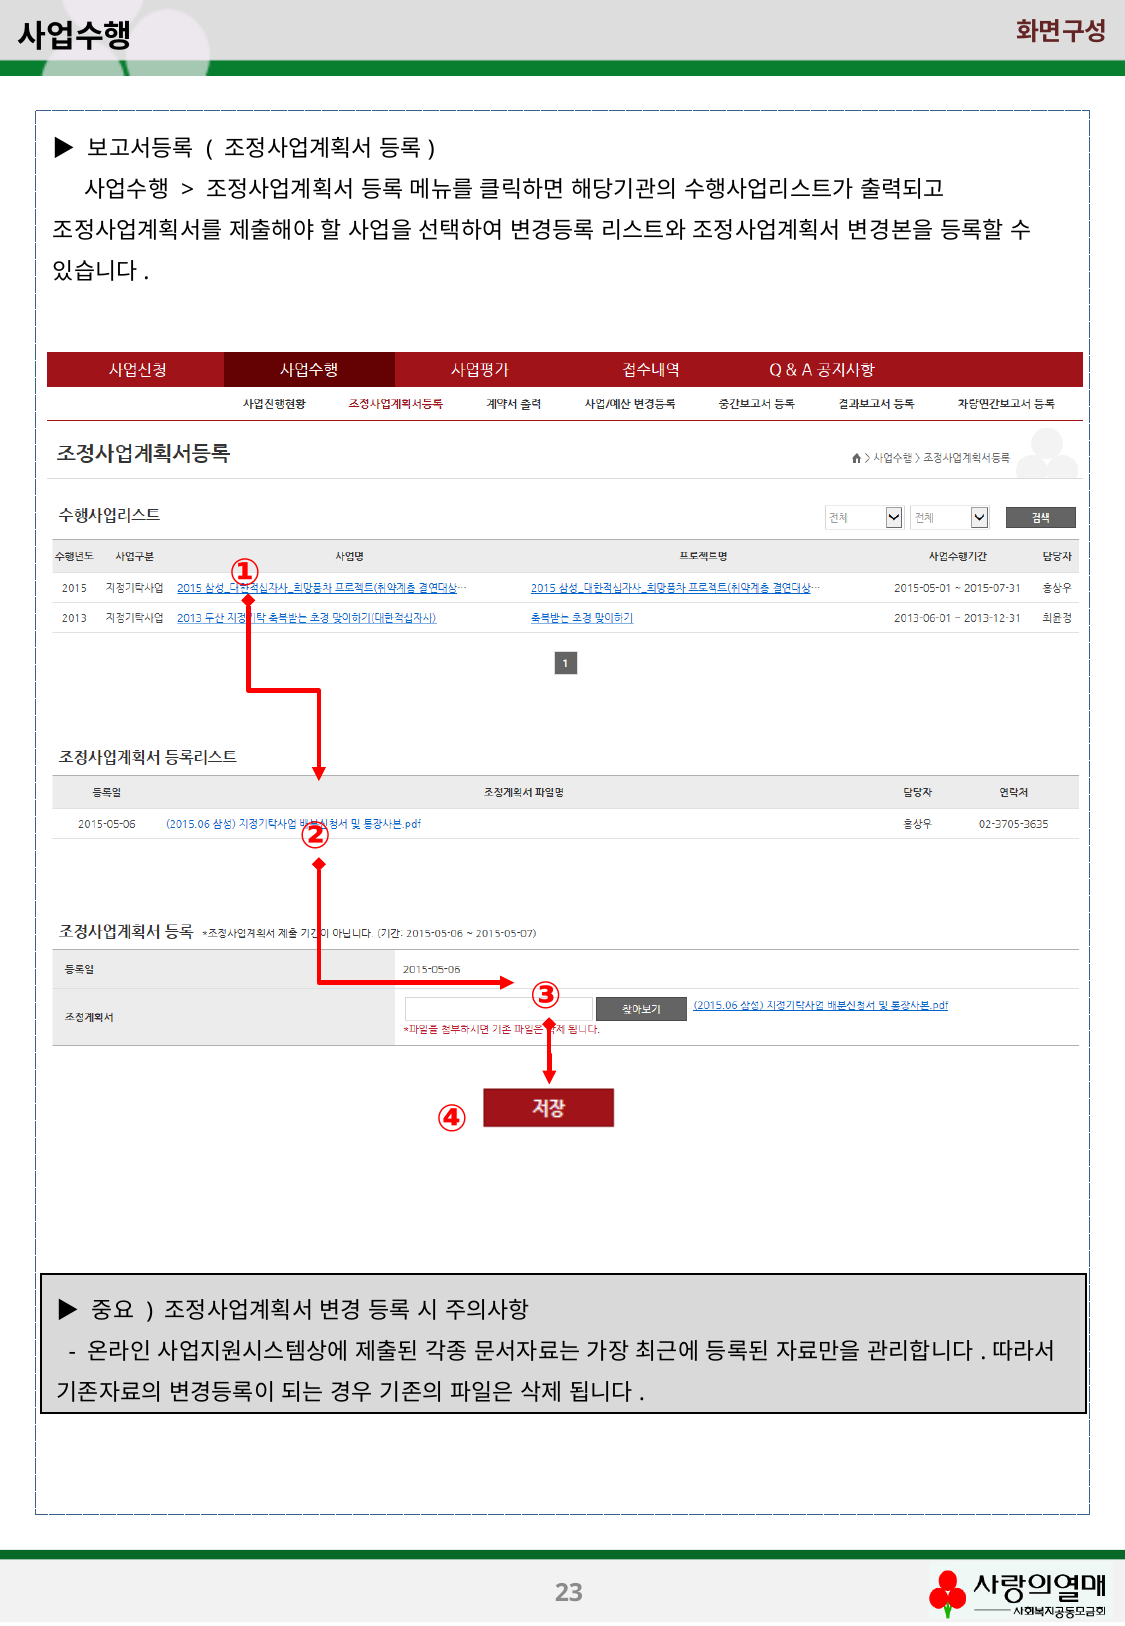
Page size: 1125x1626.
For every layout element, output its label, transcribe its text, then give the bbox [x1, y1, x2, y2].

text_box ▶ 보고서등록 ( 조정사업계획서 등록) 사업수행 > 조정사업계획서 등록 메뉴를 클릭하면 해당기관의 수행사업리스트가 출력되고 조정사업계획서를 제출해야 할 사업을 선택하여 변경등록 리스트와 조정사업계획서 변경본을 등록할 수 있습니다. [37, 111, 1083, 292]
picture [479, 1084, 620, 1132]
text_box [357, 826, 476, 1022]
slide_number 23 [509, 1567, 628, 1619]
text_box ④ [420, 1063, 480, 1147]
title 사업수행 [1, 0, 727, 70]
picture [46, 351, 1083, 1049]
picture [929, 1561, 1113, 1619]
picture [0, 0, 1125, 76]
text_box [193, 655, 374, 727]
text_box ▶ 중요 ) 조정사업계획서 변경 등록 시 주의사항 - 온라인 사업지원시스템상에 제출된 각종 문서자료는 가장 최근에 등록된 자료만을 관리합니다.따라서 기존자료의 변경등록이 되는 경우 기존의 파일은 삭제 됩니다. [41, 1274, 1087, 1414]
